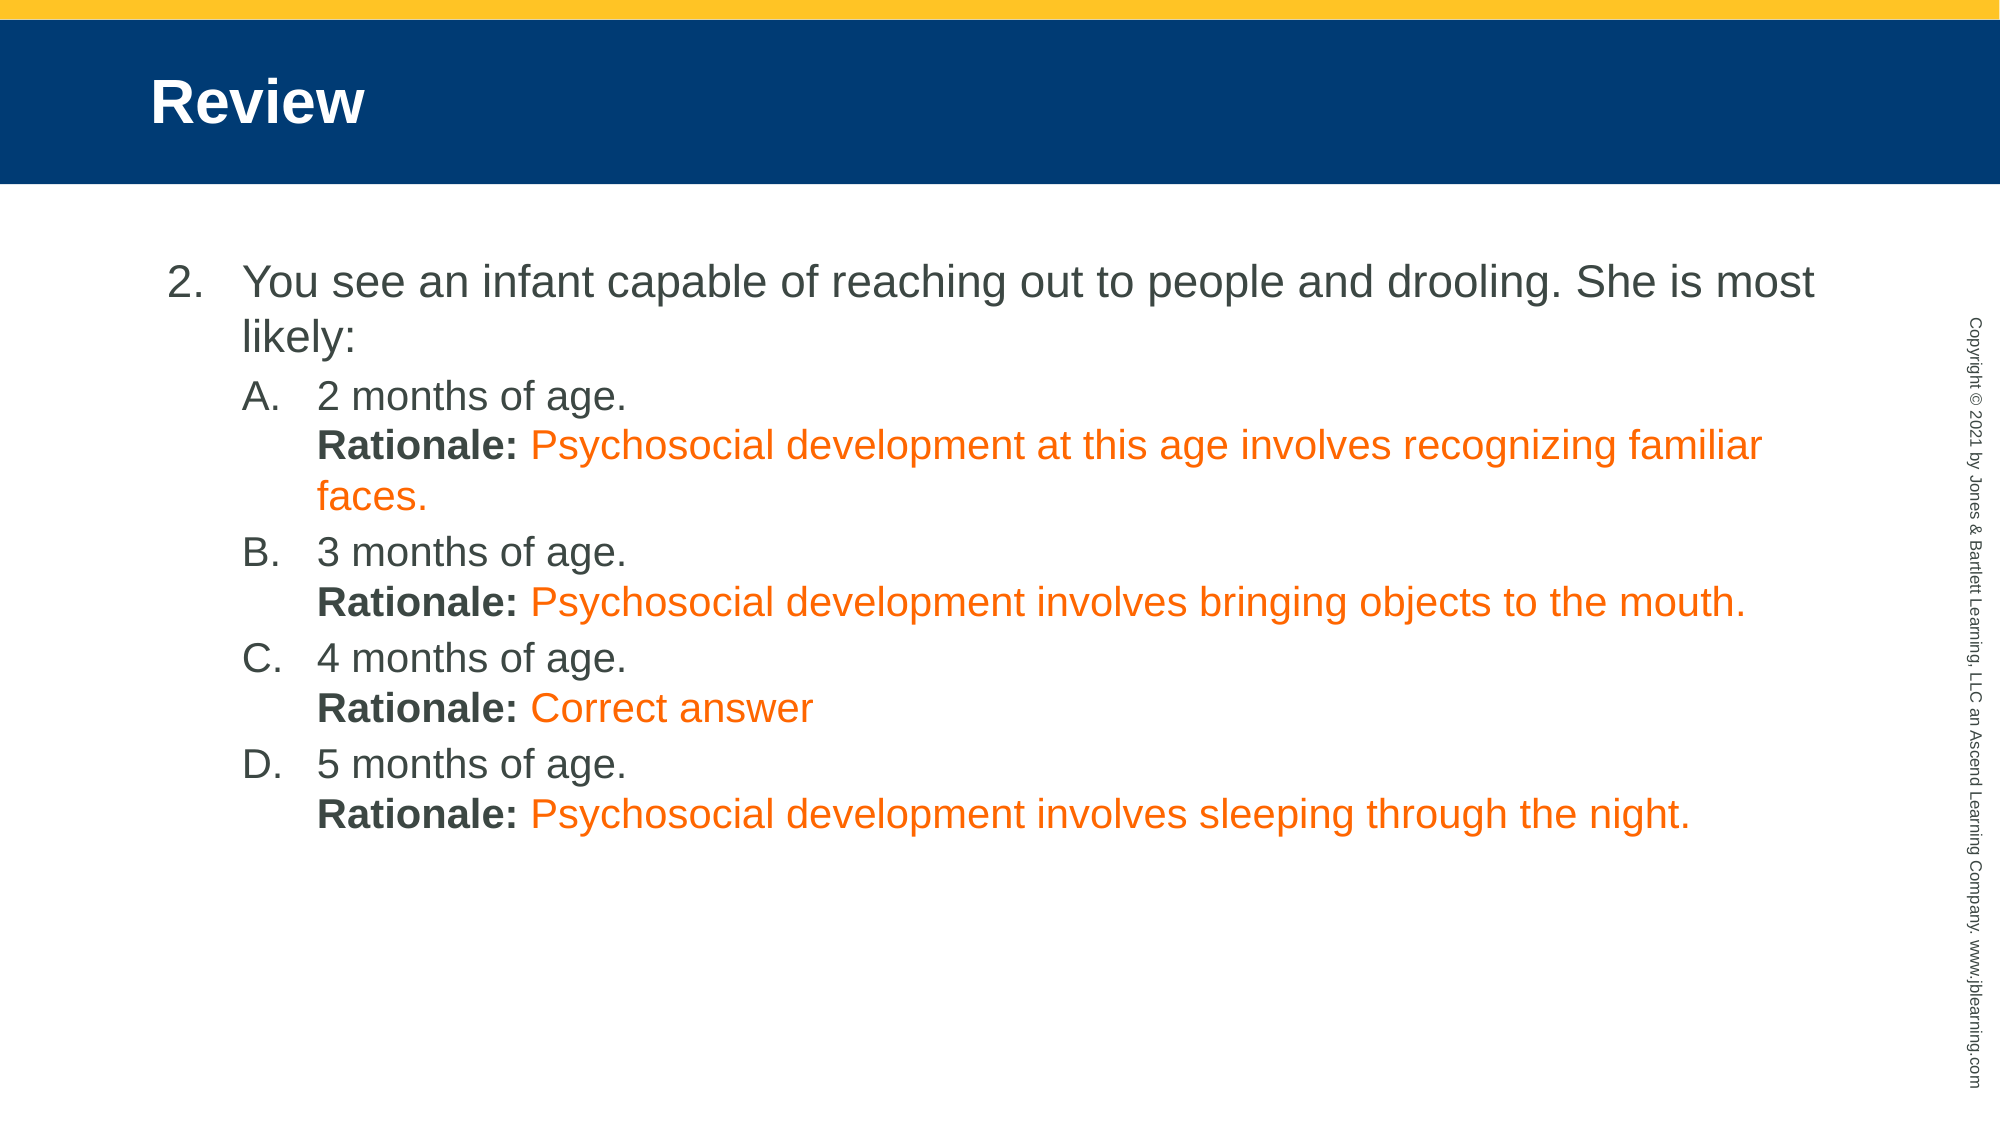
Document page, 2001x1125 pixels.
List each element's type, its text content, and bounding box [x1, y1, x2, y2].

list You see an infant capable of reaching out to people and drooling. She is most likely: 2 months of age. Rationale: Psychosocial development at this age involves recognizing familiar faces. 3 months of age. Rationale: Psychosocial development involves bringing objects to the mouth. 4 months of age. Rationale: Correct answer 5 months of age. Rationale: Psychosocial development involves sleeping through the night. [151, 244, 1840, 1016]
title Review [0, 19, 2000, 185]
